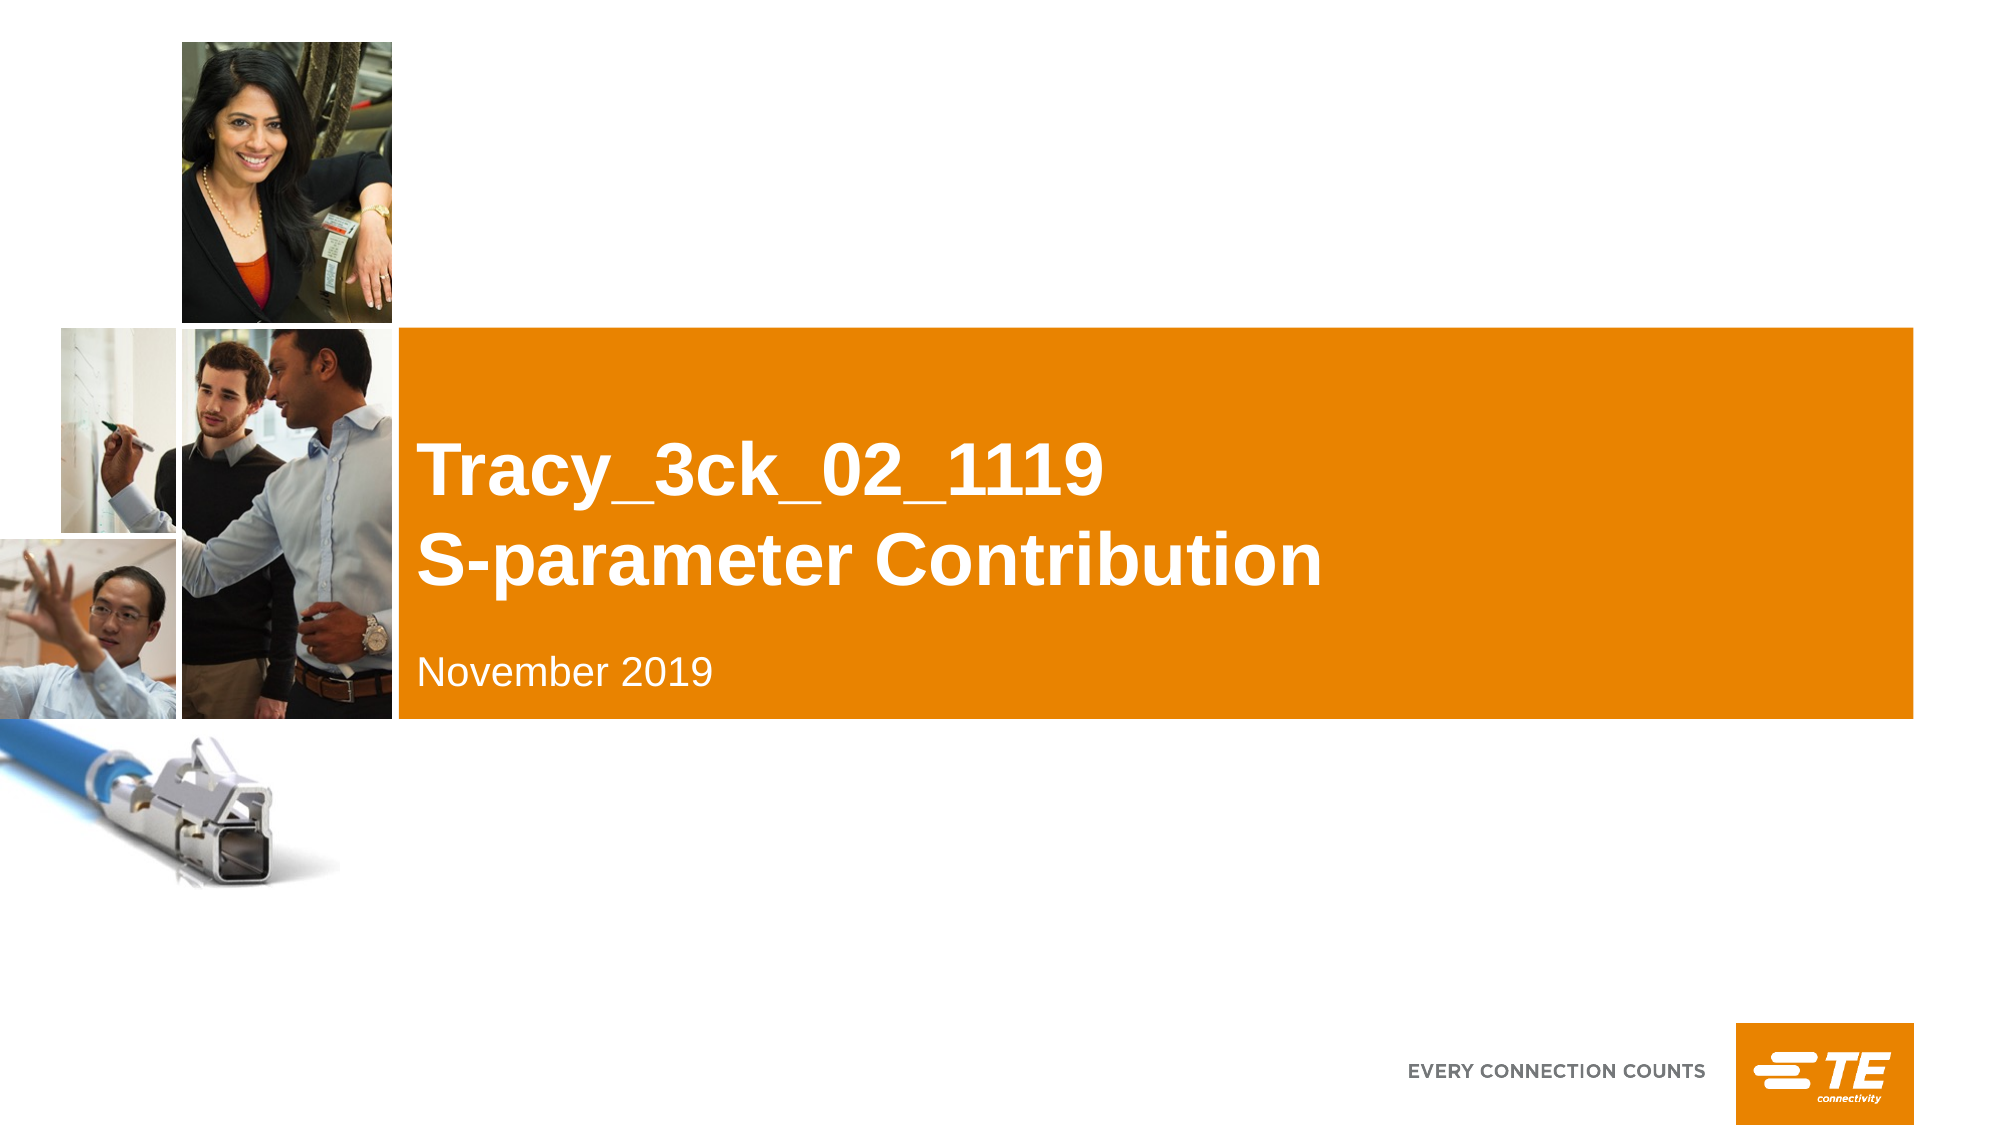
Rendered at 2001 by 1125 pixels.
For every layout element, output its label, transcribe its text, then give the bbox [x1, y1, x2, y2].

picture [1407, 1061, 1706, 1084]
picture [1736, 1023, 1914, 1125]
picture [61, 328, 176, 533]
subtitle November 2019 [401, 632, 1435, 711]
picture [182, 42, 392, 323]
picture [0, 329, 392, 890]
title Tracy_3ck_02_1119 S-parameter Contribution [401, 425, 1590, 601]
